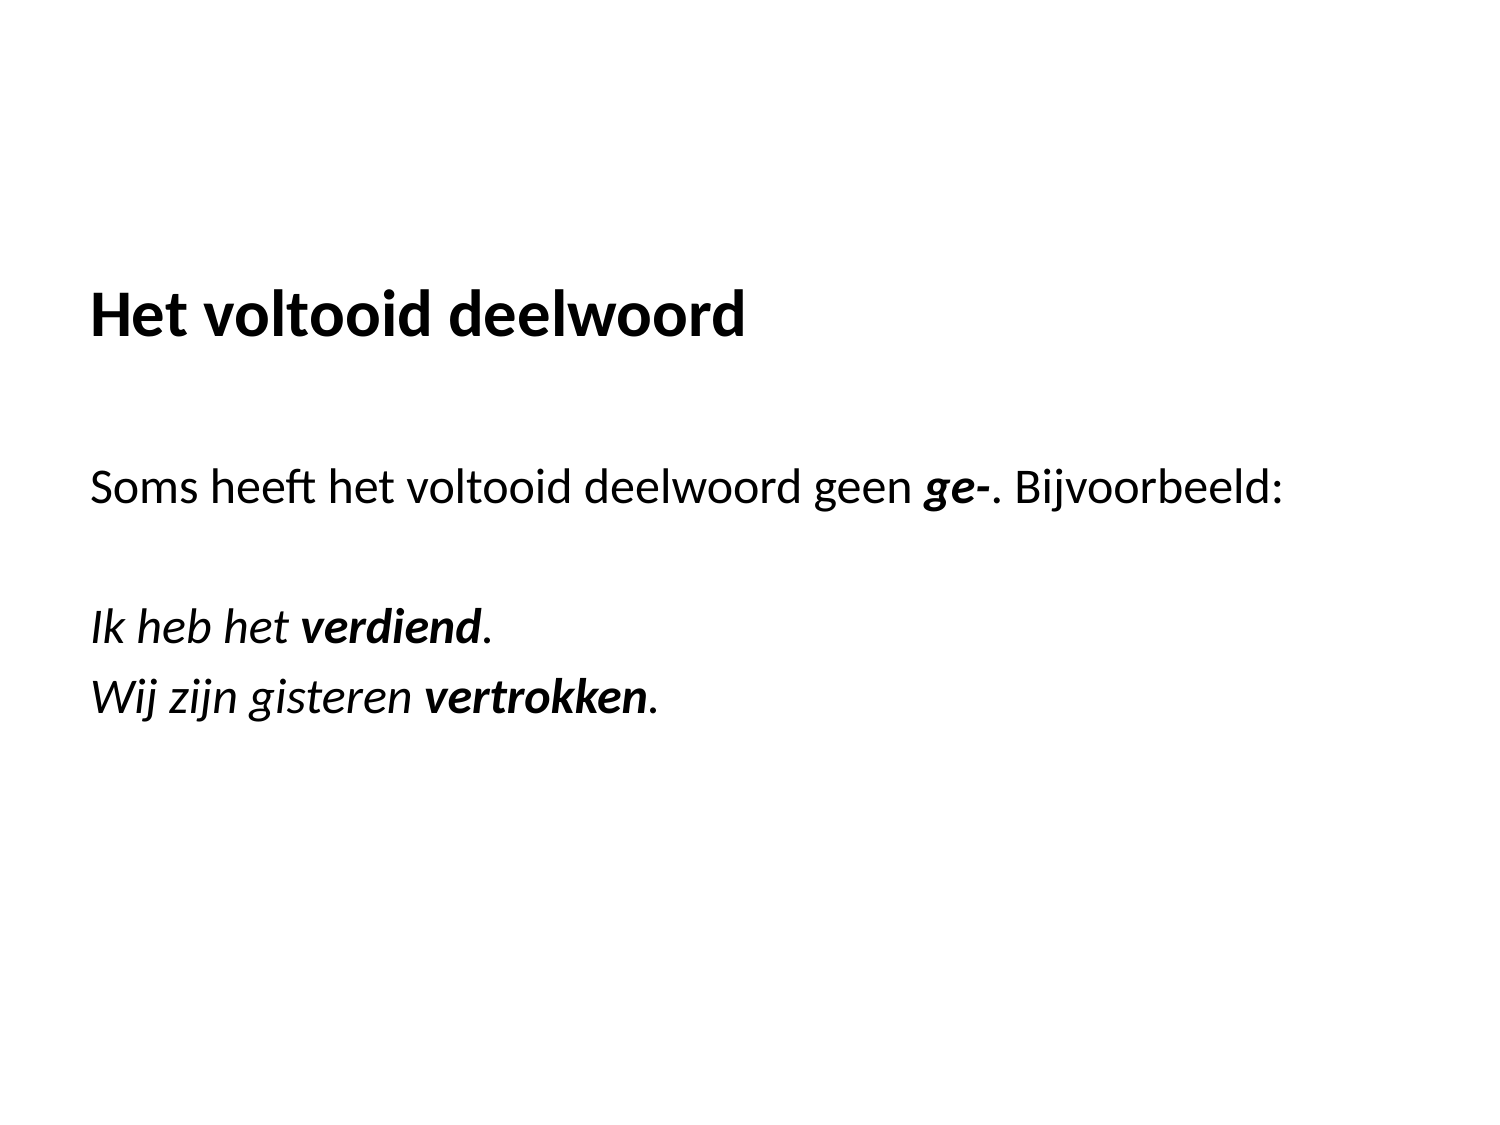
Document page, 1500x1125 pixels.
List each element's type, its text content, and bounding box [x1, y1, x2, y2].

list Het voltooid deelwoord Soms heeft het voltooid deelwoord geen ge-. Bijvoorbeeld: Ik heb het verdiend. Wij zijn gisteren vertrokken. [75, 262, 1425, 1005]
